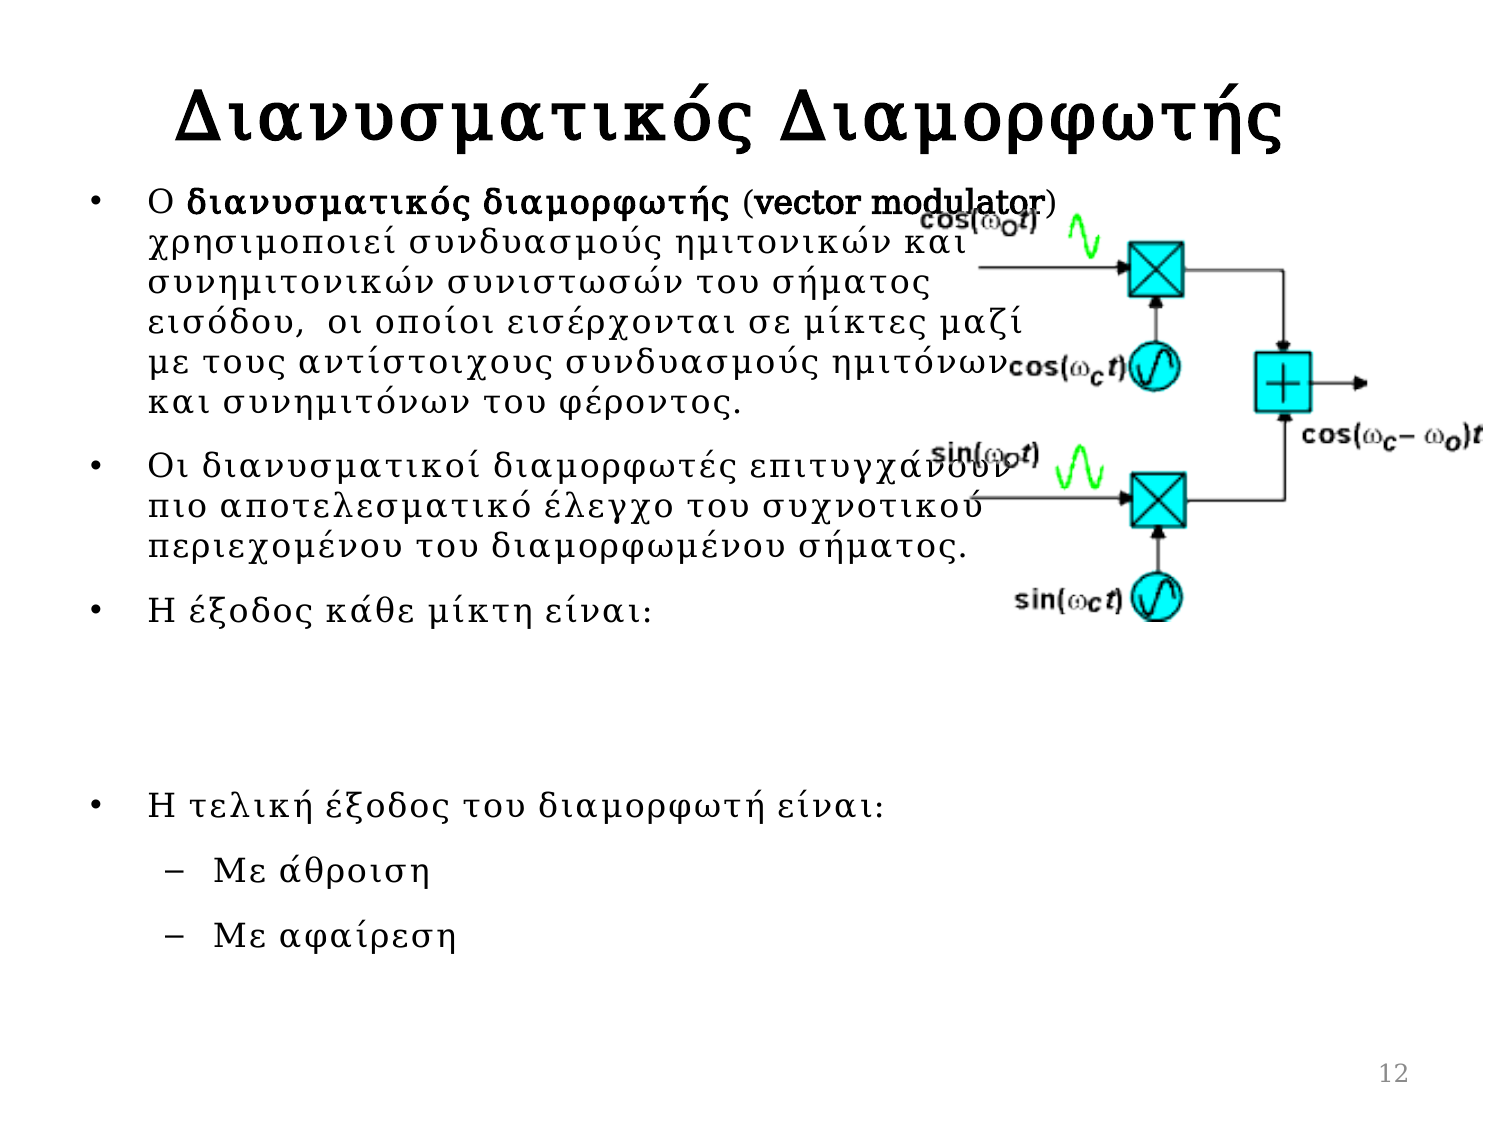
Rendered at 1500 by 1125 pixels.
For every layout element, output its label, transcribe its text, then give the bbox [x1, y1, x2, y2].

picture [920, 207, 1483, 622]
slide_number 12 [1222, 1042, 1425, 1103]
title Διανυσματικός Διαμορφωτής [53, 42, 1404, 183]
